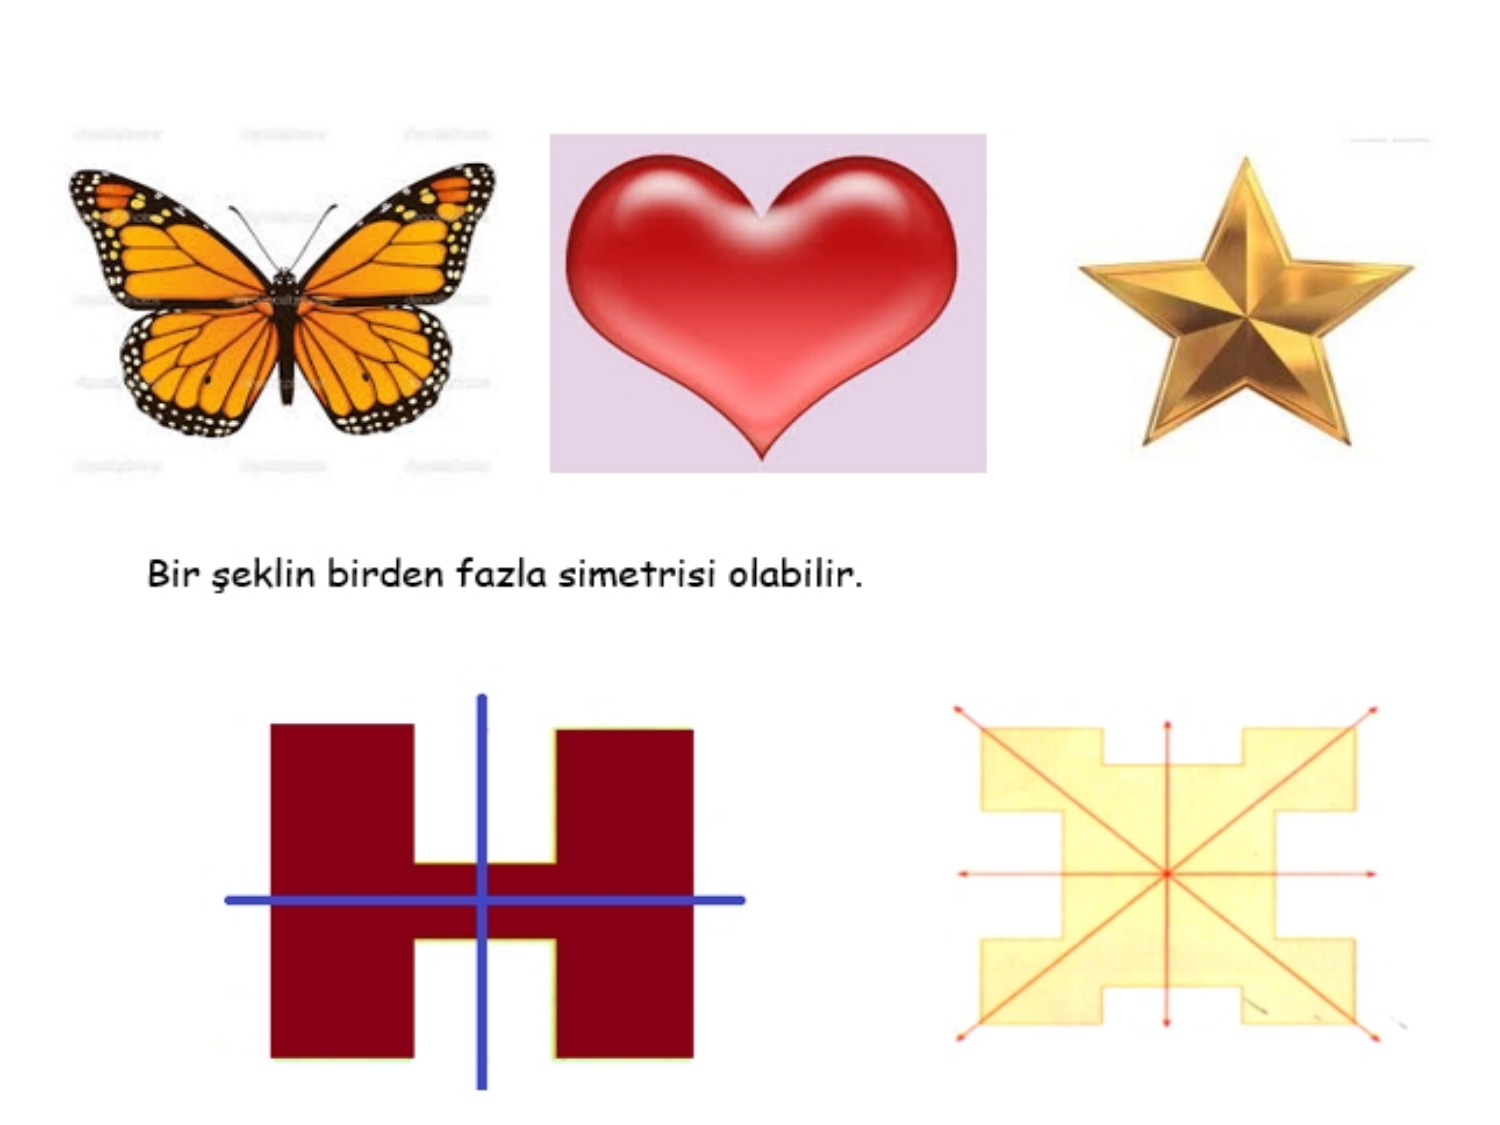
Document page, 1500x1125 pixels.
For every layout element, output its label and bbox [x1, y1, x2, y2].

picture [52, 124, 1436, 1098]
